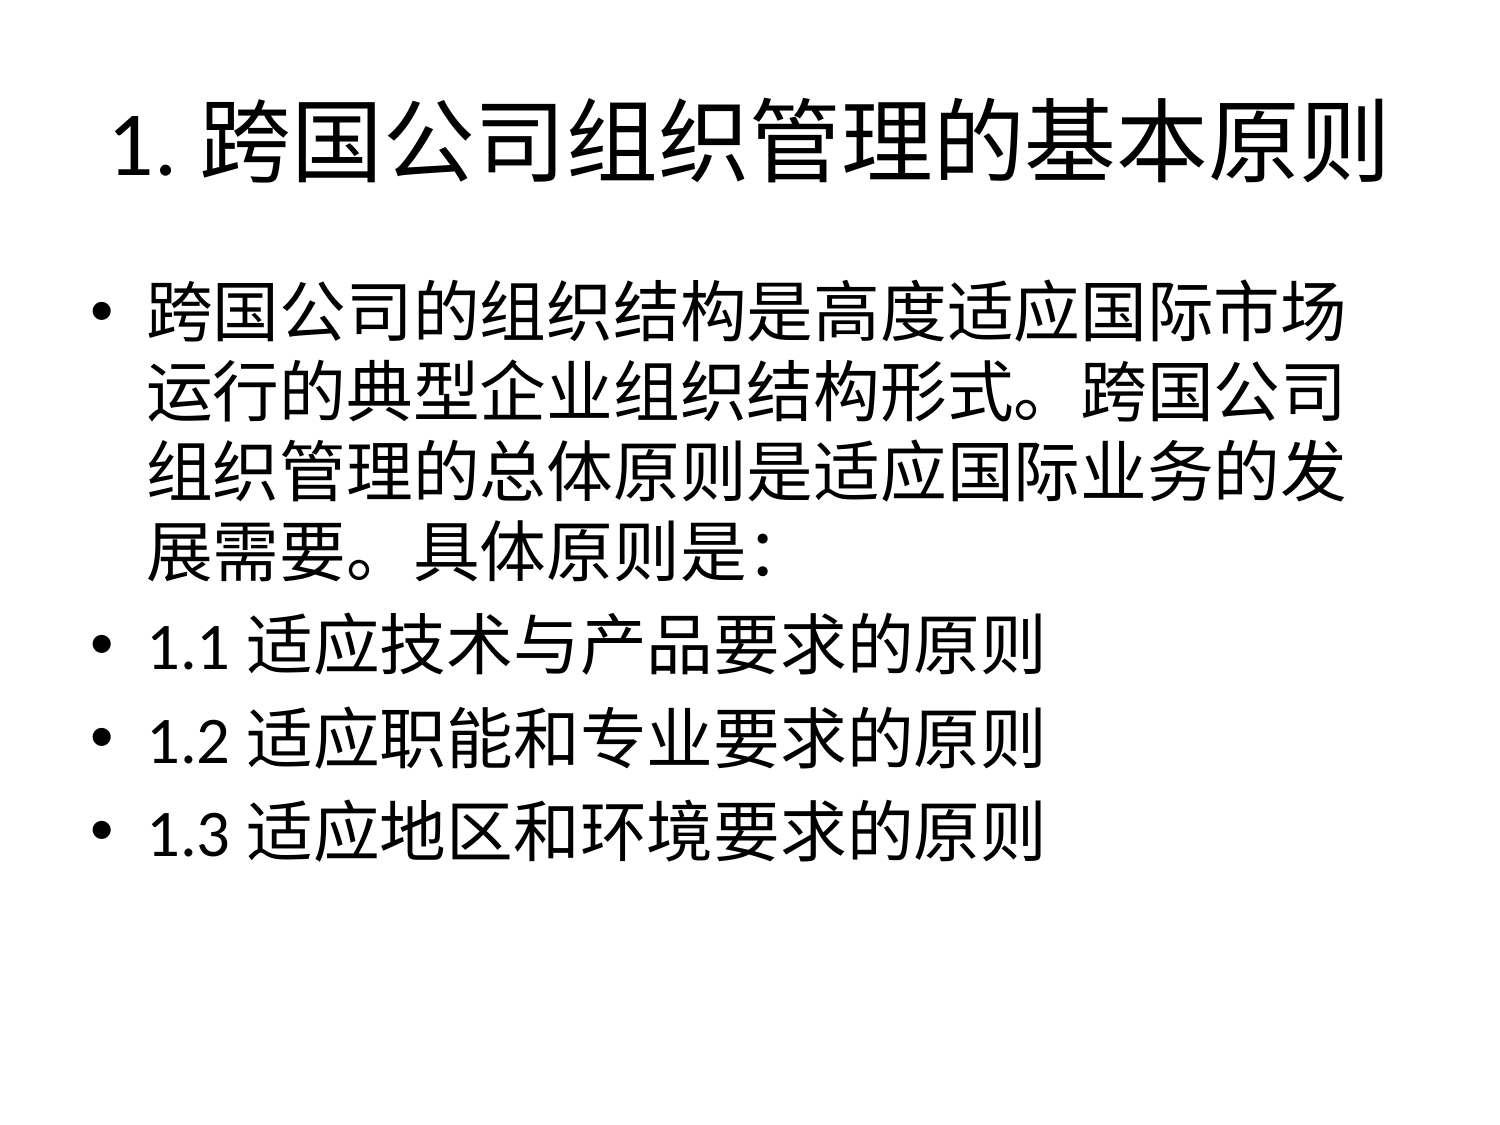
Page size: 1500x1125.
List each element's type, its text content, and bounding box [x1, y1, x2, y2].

list 跨国公司的组织结构是高度适应国际市场运行的典型企业组织结构形式。跨国公司组织管理的总体原则是适应国际业务的发展需要。具体原则是： 1.1适应技术与产品要求的原则 1.2适应职能和专业要求的原则 1.3适应地区和环境要求的原则 [75, 262, 1425, 1005]
title 1.跨国公司组织管理的基本原则 [75, 45, 1425, 233]
